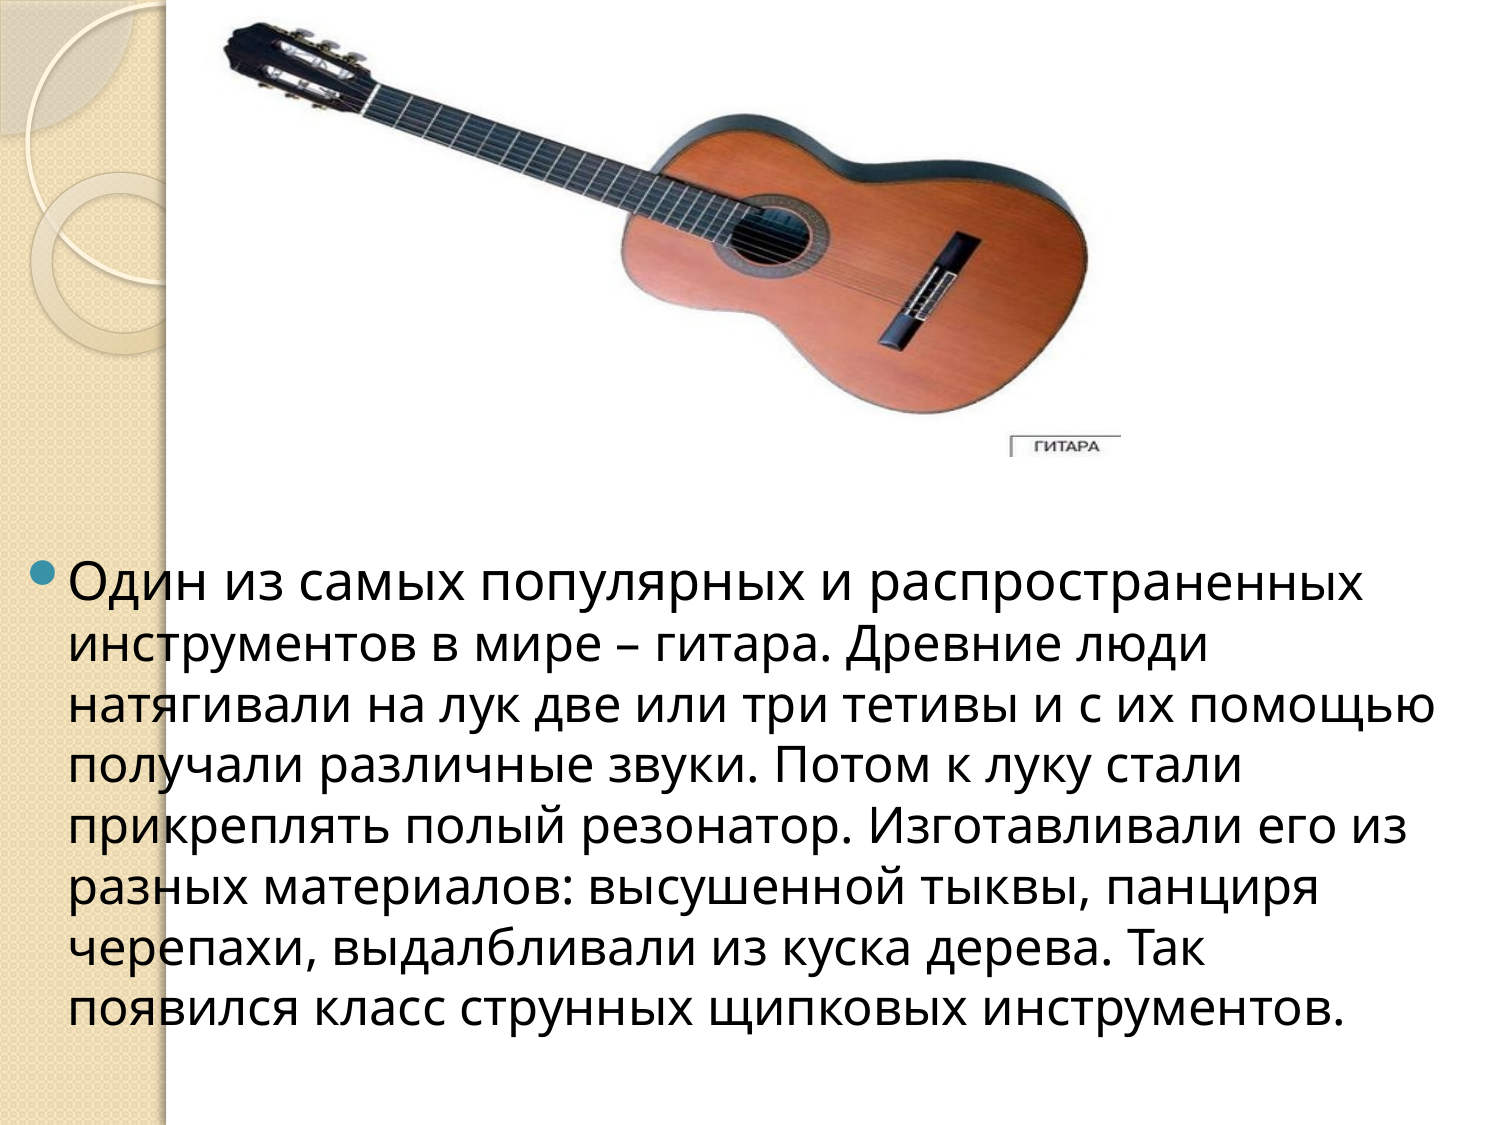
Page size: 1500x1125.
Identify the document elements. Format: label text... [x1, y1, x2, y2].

list Один из самых популярных и распространенных инструментов в мире – гитара. Древние люди натягивали на лук две или три тетивы и с их помощью получали различные звуки. Потом к луку стали прикреплять полый резонатор. Изготавливали его из разных материалов: высушенной тыквы, панциря черепахи, выдалбливали из куска дерева. Так появился класс струнных щипковых инструментов. [0, 538, 1466, 1091]
picture [182, 0, 1121, 457]
